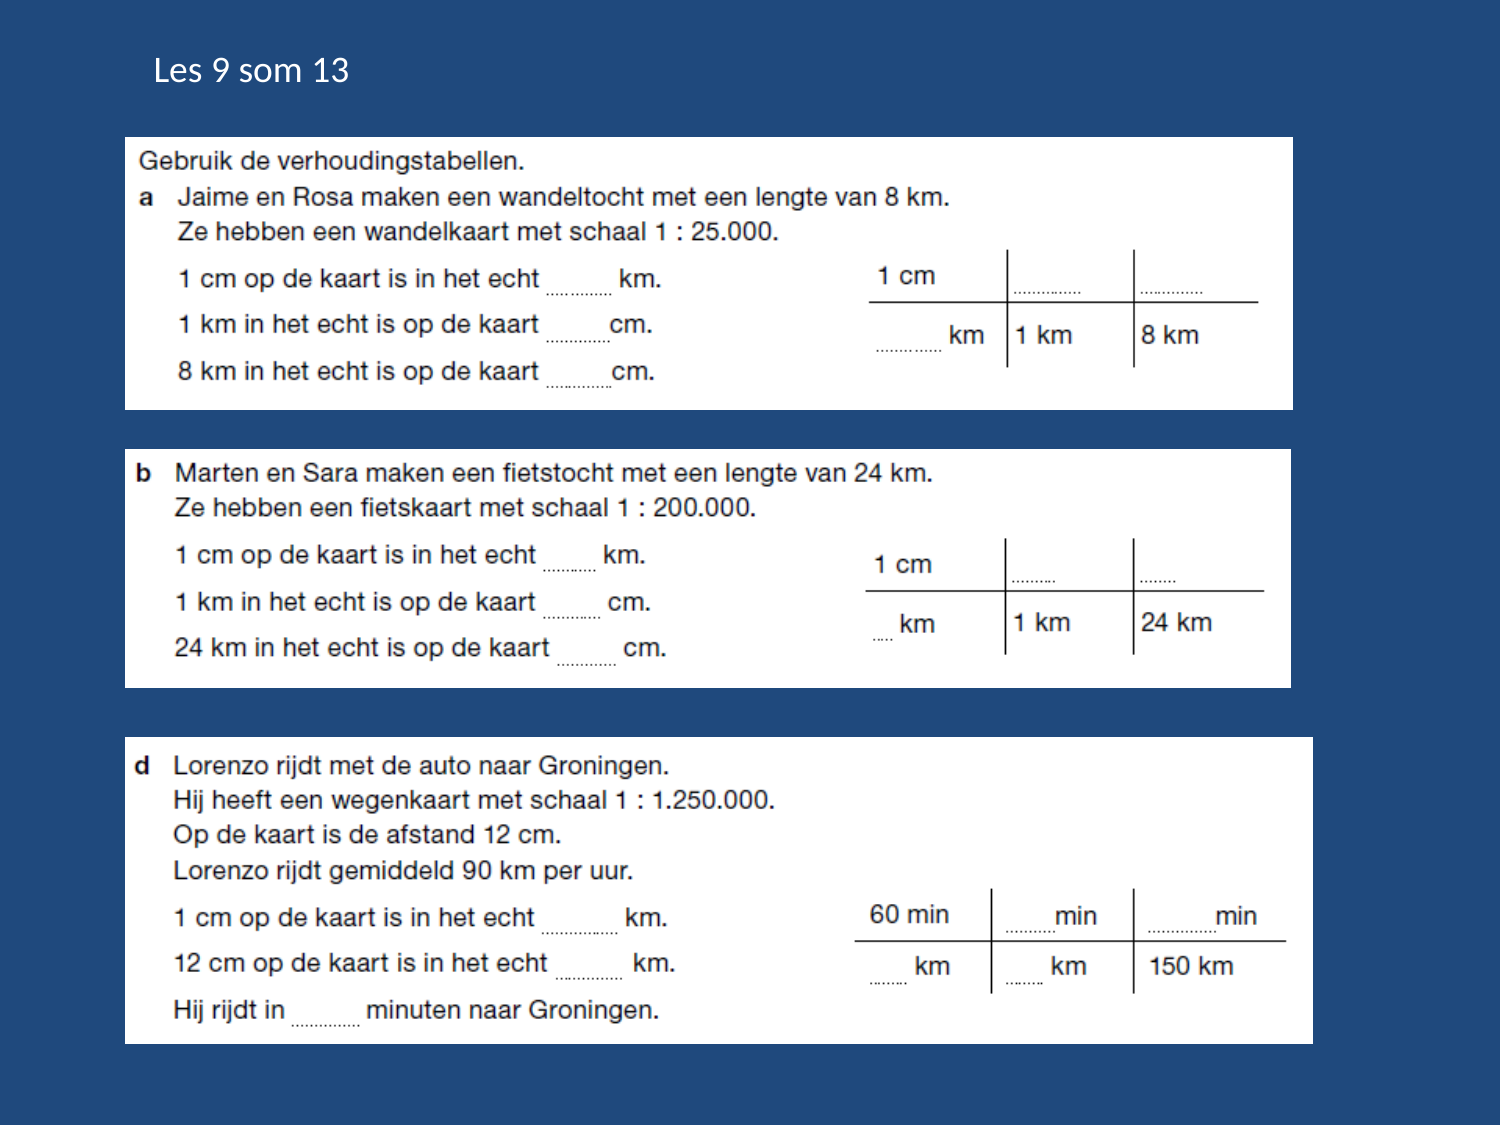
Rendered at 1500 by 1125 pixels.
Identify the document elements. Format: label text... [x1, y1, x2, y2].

text_box Les 9 som 13 [138, 37, 374, 98]
picture [124, 137, 1293, 410]
picture [124, 737, 1313, 1044]
picture [124, 449, 1291, 688]
